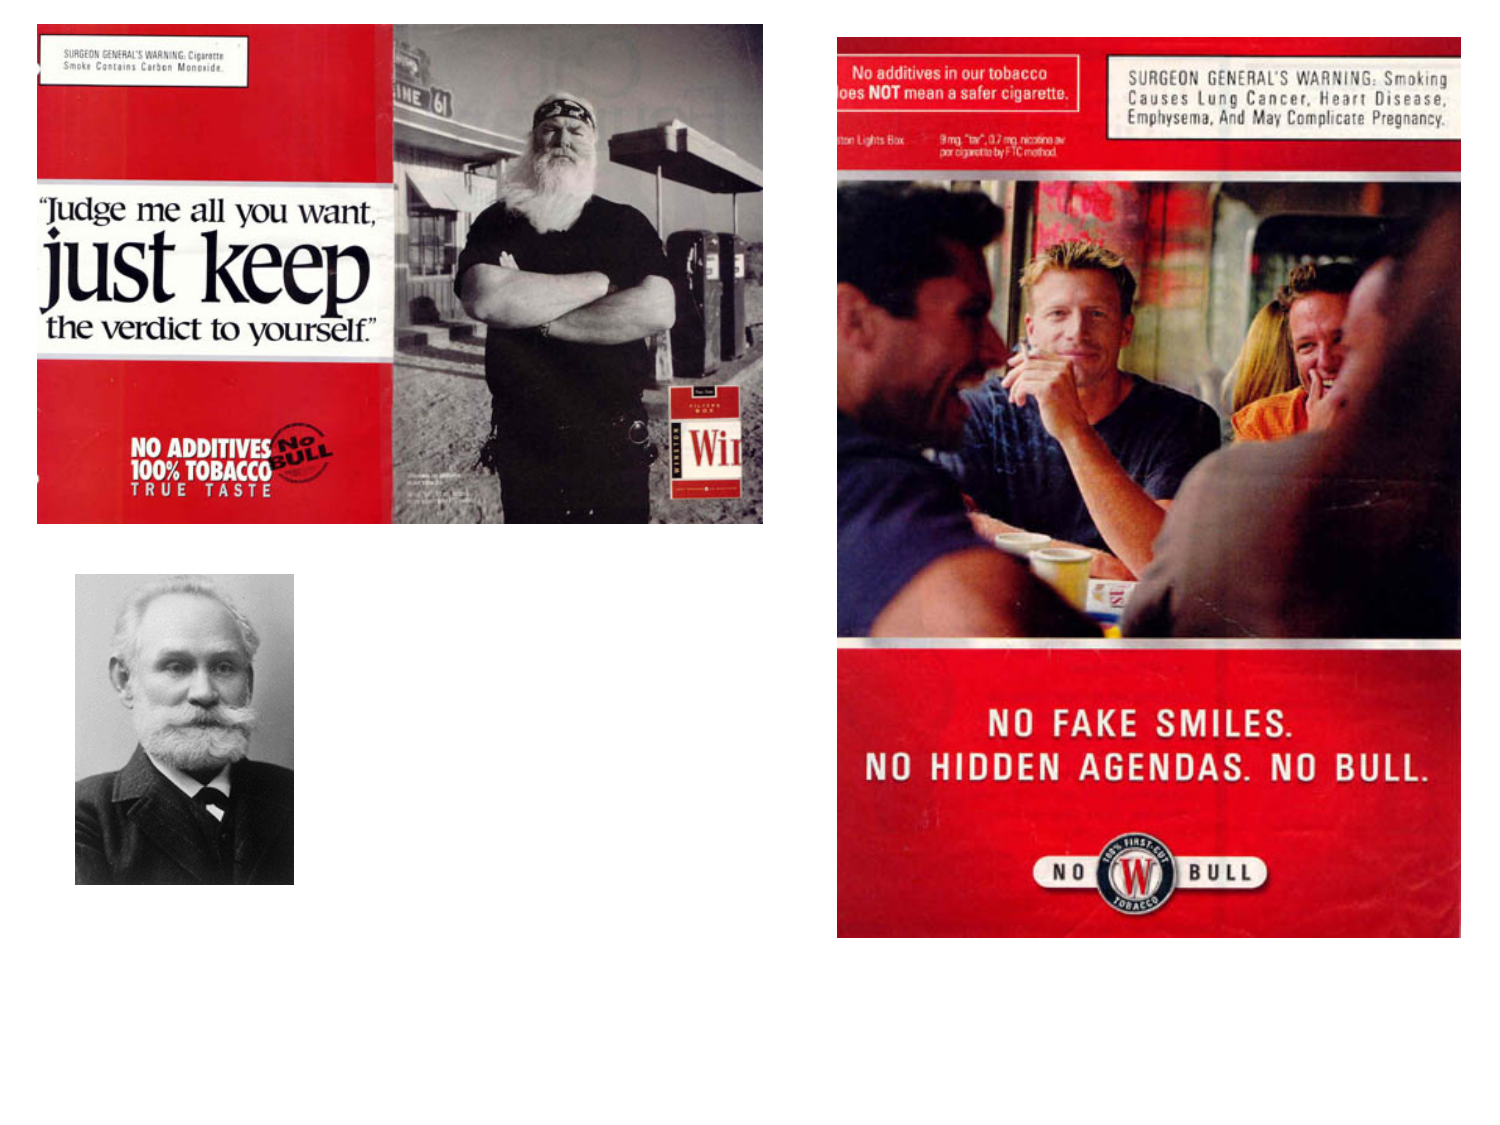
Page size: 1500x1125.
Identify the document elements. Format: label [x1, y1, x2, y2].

picture [837, 37, 1462, 938]
picture [74, 574, 294, 885]
picture [37, 24, 763, 524]
